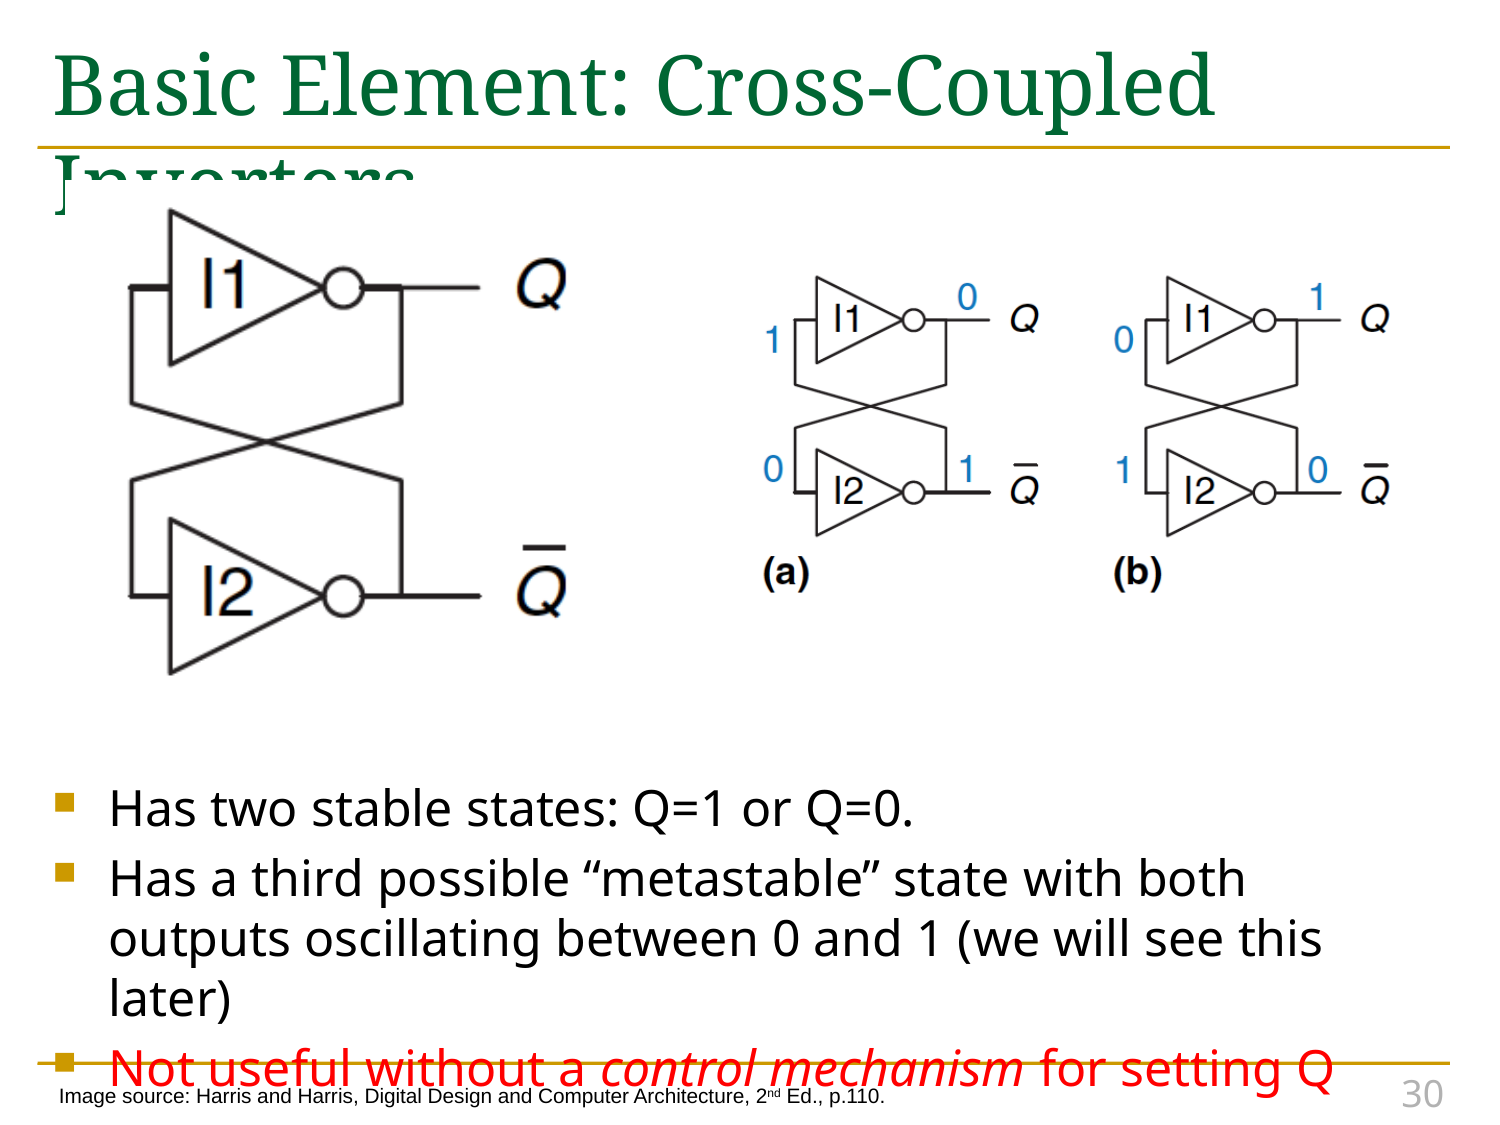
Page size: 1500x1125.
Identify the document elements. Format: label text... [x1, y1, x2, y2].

title Basic Element: Cross-Coupled Inverters [37, 24, 1450, 200]
picture [722, 259, 1422, 628]
picture [64, 180, 610, 688]
slide_number 30 [1121, 1066, 1460, 1125]
list Has two stable states: Q=1 or Q=0. Has a third possible “metastable” state with both outputs oscillating between 0 and 1 (we will see this later) Not useful without a control mechanism for setting Q [37, 769, 1450, 1016]
text_box Image source: Harris and Harris, Digital Design and Computer Architecture, 2nd Ed., p.110. [44, 1075, 901, 1116]
